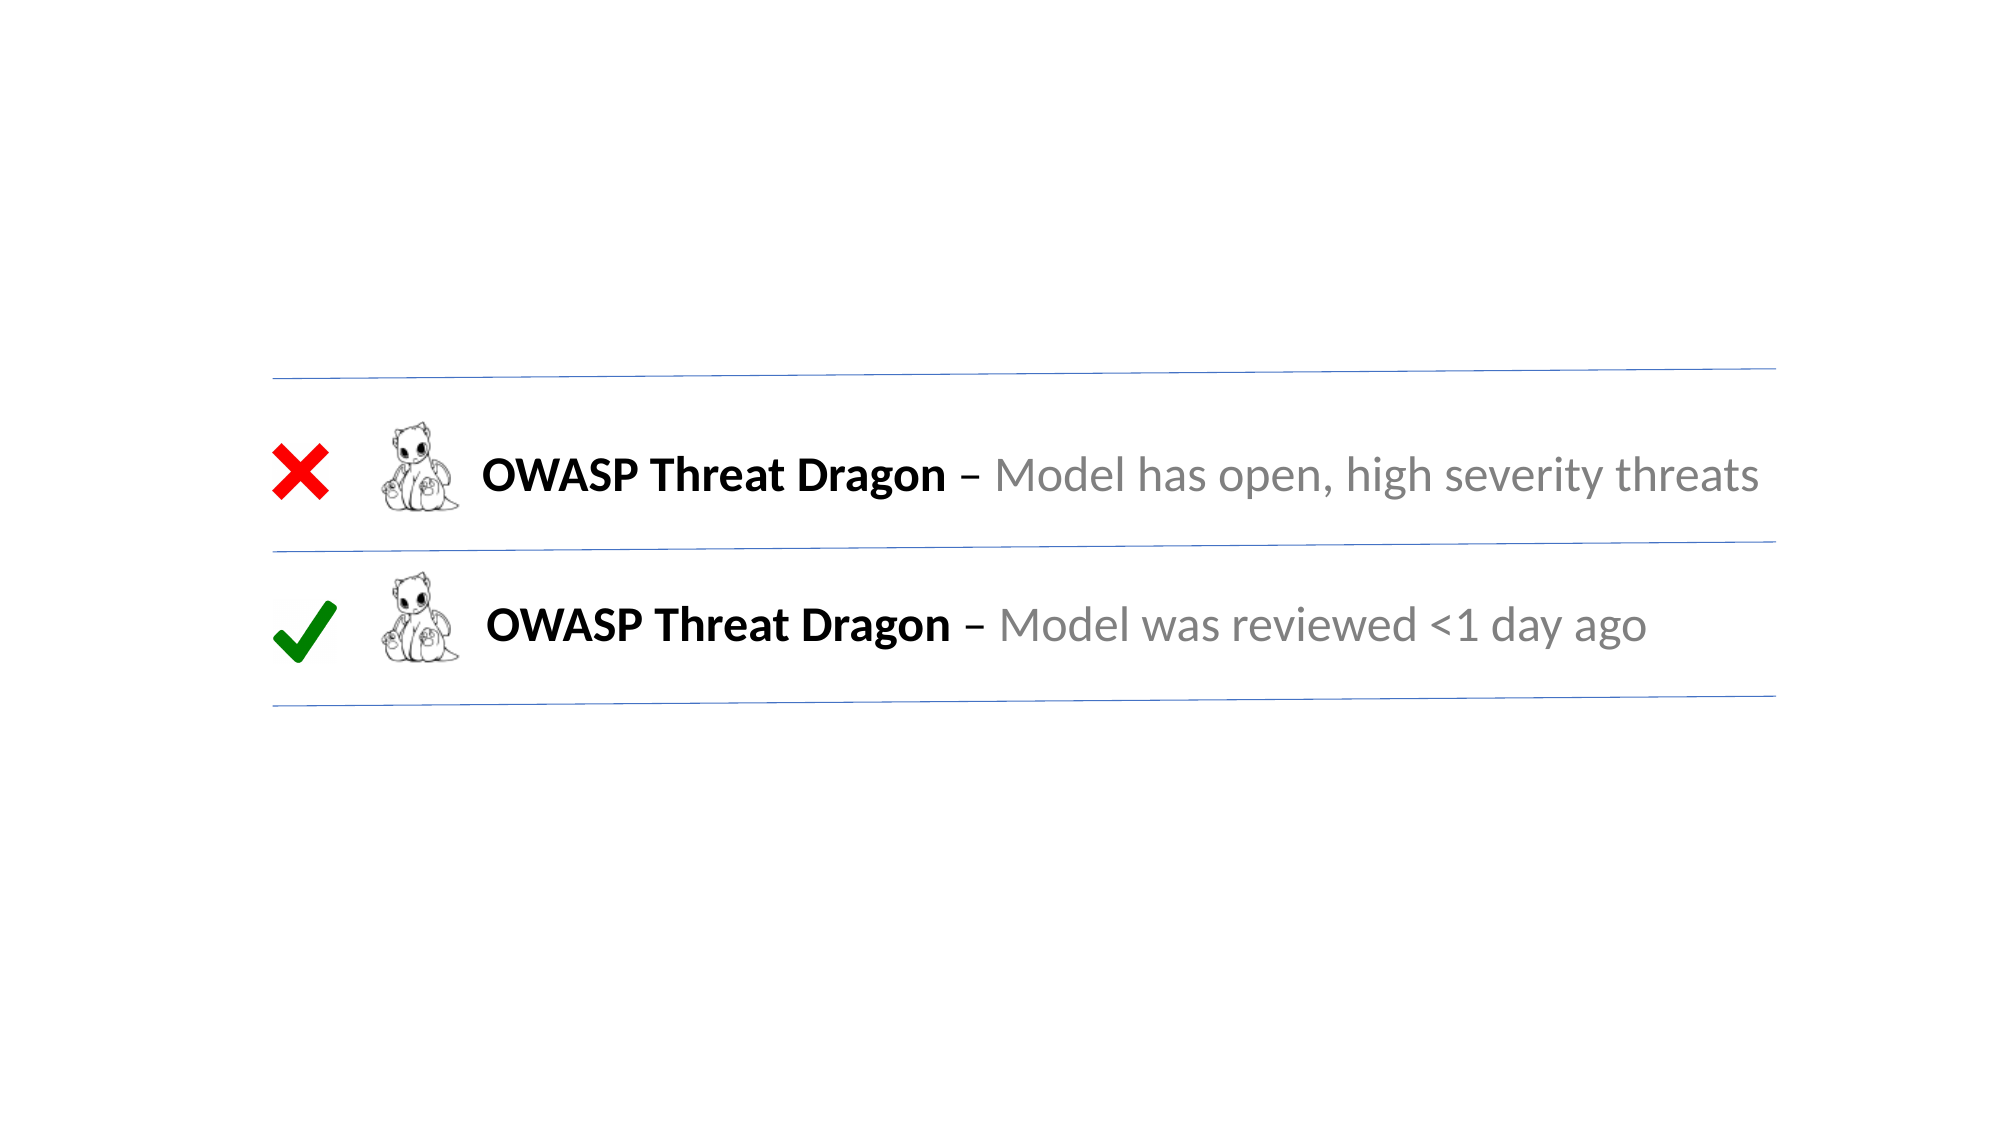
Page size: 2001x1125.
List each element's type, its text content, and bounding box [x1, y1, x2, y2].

text_box OWASP Threat Dragon – Model was reviewed <1 day ago [471, 584, 1663, 659]
text_box OWASP Threat Dragon – Model has open, high severity threats [467, 433, 1775, 509]
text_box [272, 368, 1777, 379]
picture [374, 571, 467, 664]
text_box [272, 541, 1777, 552]
picture [272, 443, 329, 500]
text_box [272, 696, 1777, 707]
picture [273, 599, 337, 664]
picture [374, 421, 467, 513]
